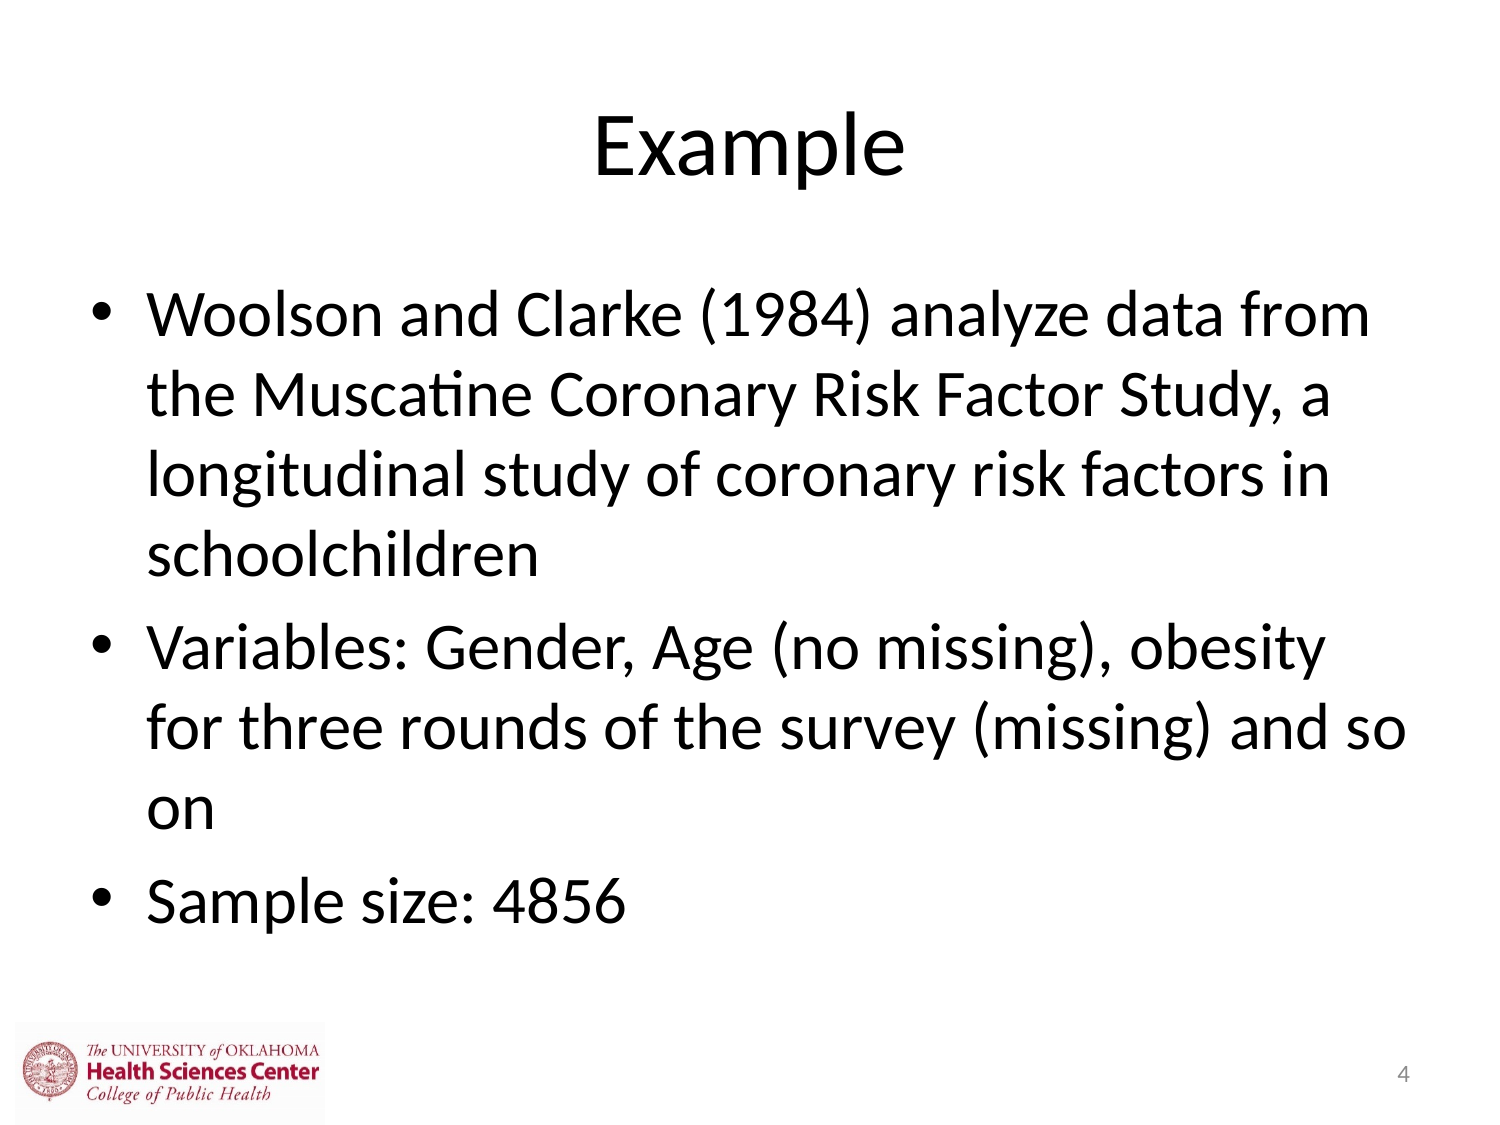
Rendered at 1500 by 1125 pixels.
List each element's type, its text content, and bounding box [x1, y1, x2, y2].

list Woolson and Clarke (1984) analyze data from the Muscatine Coronary Risk Factor Study, a longitudinal study of coronary risk factors in schoolchildren Variables: Gender, Age (no missing), obesity for three rounds of the survey (missing) and so on Sample size: 4856 [75, 262, 1425, 1005]
slide_number 4 [1074, 1042, 1425, 1103]
picture [15, 1022, 325, 1125]
title Example [75, 45, 1425, 233]
